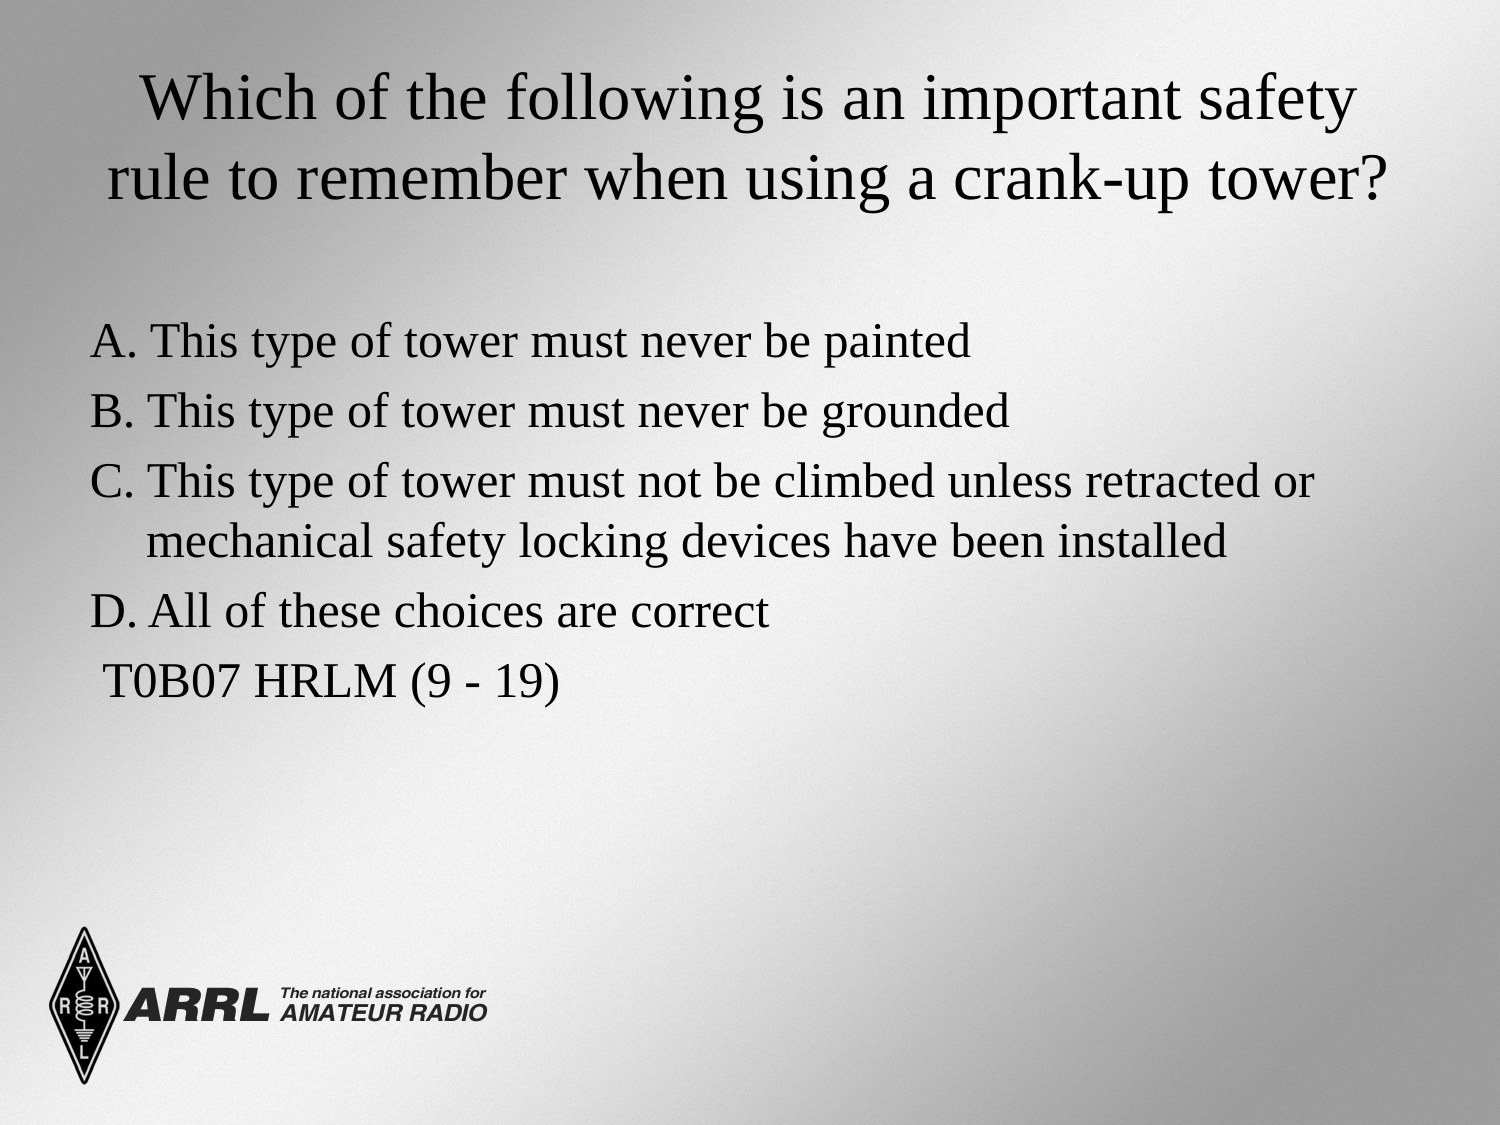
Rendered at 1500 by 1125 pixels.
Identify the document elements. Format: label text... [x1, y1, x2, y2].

list A. This type of tower must never be painted B. This type of tower must never be grounded C. This type of tower must not be climbed unless retracted or mechanical safety locking devices have been installed D. All of these choices are correct T0B07 HRLM (9 - 19) [75, 299, 1425, 1005]
title Which of the following is an important safety rule to remember when using a crank-up tower? [75, 45, 1425, 233]
picture [0, 0, 1500, 1125]
